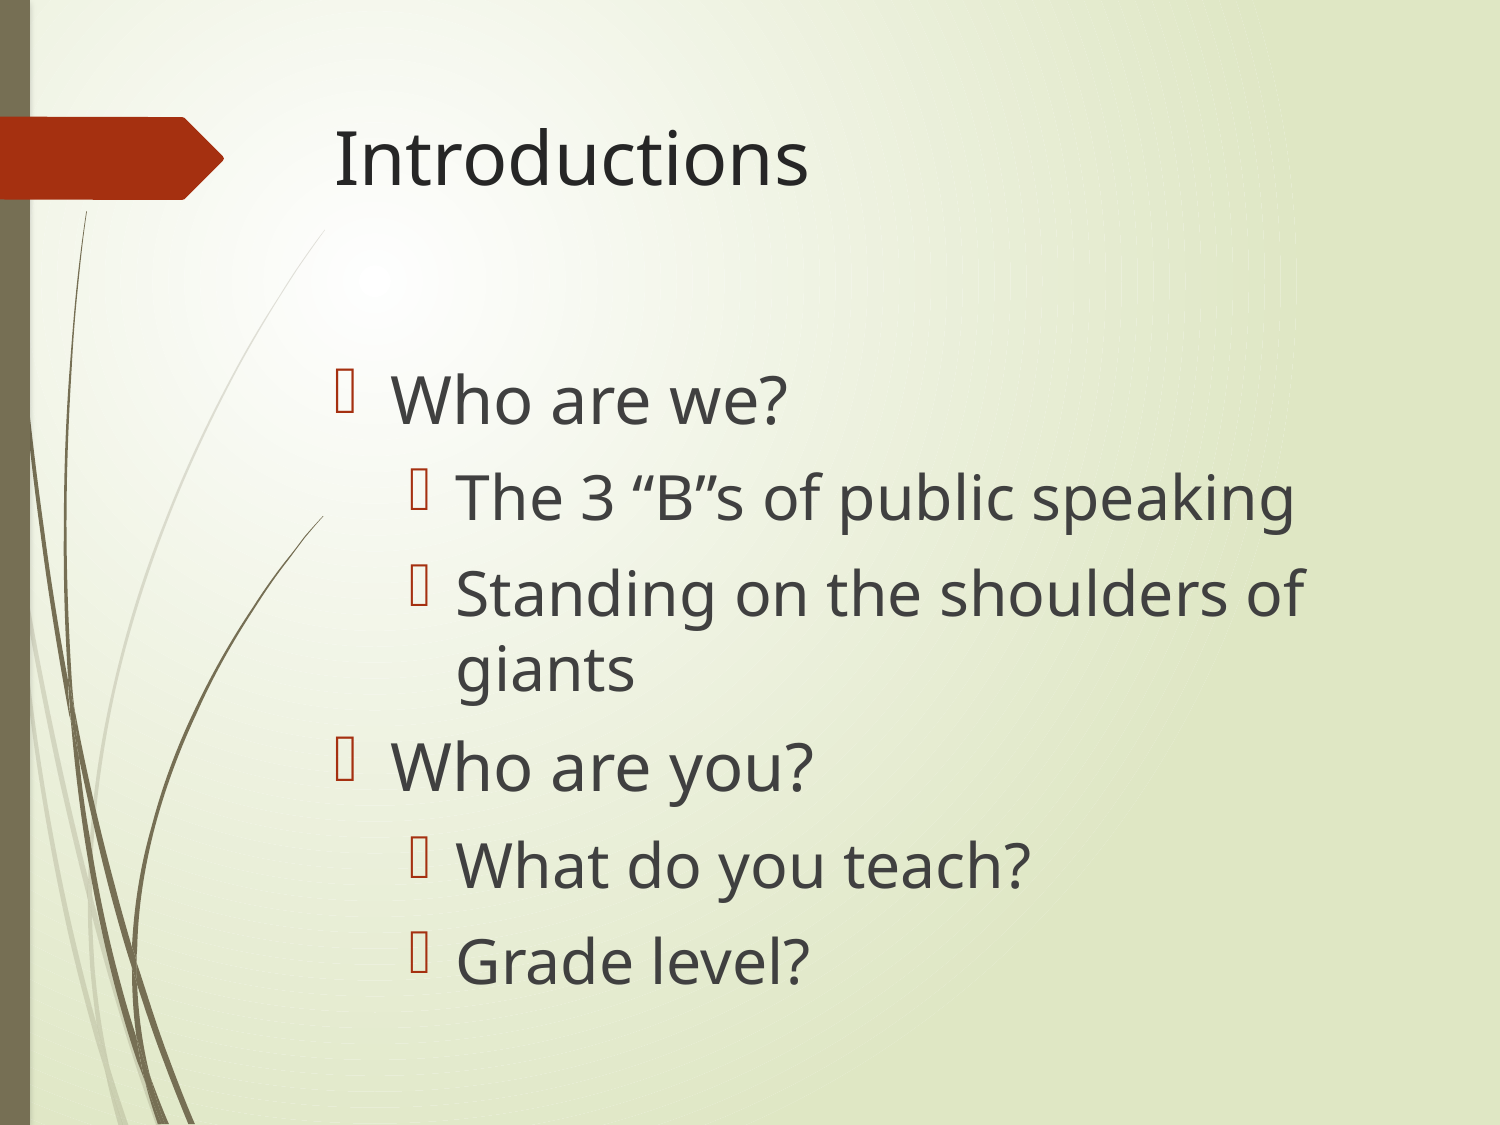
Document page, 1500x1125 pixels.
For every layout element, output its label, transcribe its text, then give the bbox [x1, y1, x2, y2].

list Who are we? The 3 “B”s of public speaking Standing on the shoulders of giants Who are you? What do you teach? Grade level? [318, 350, 1400, 1095]
title Introductions [319, 102, 1400, 313]
